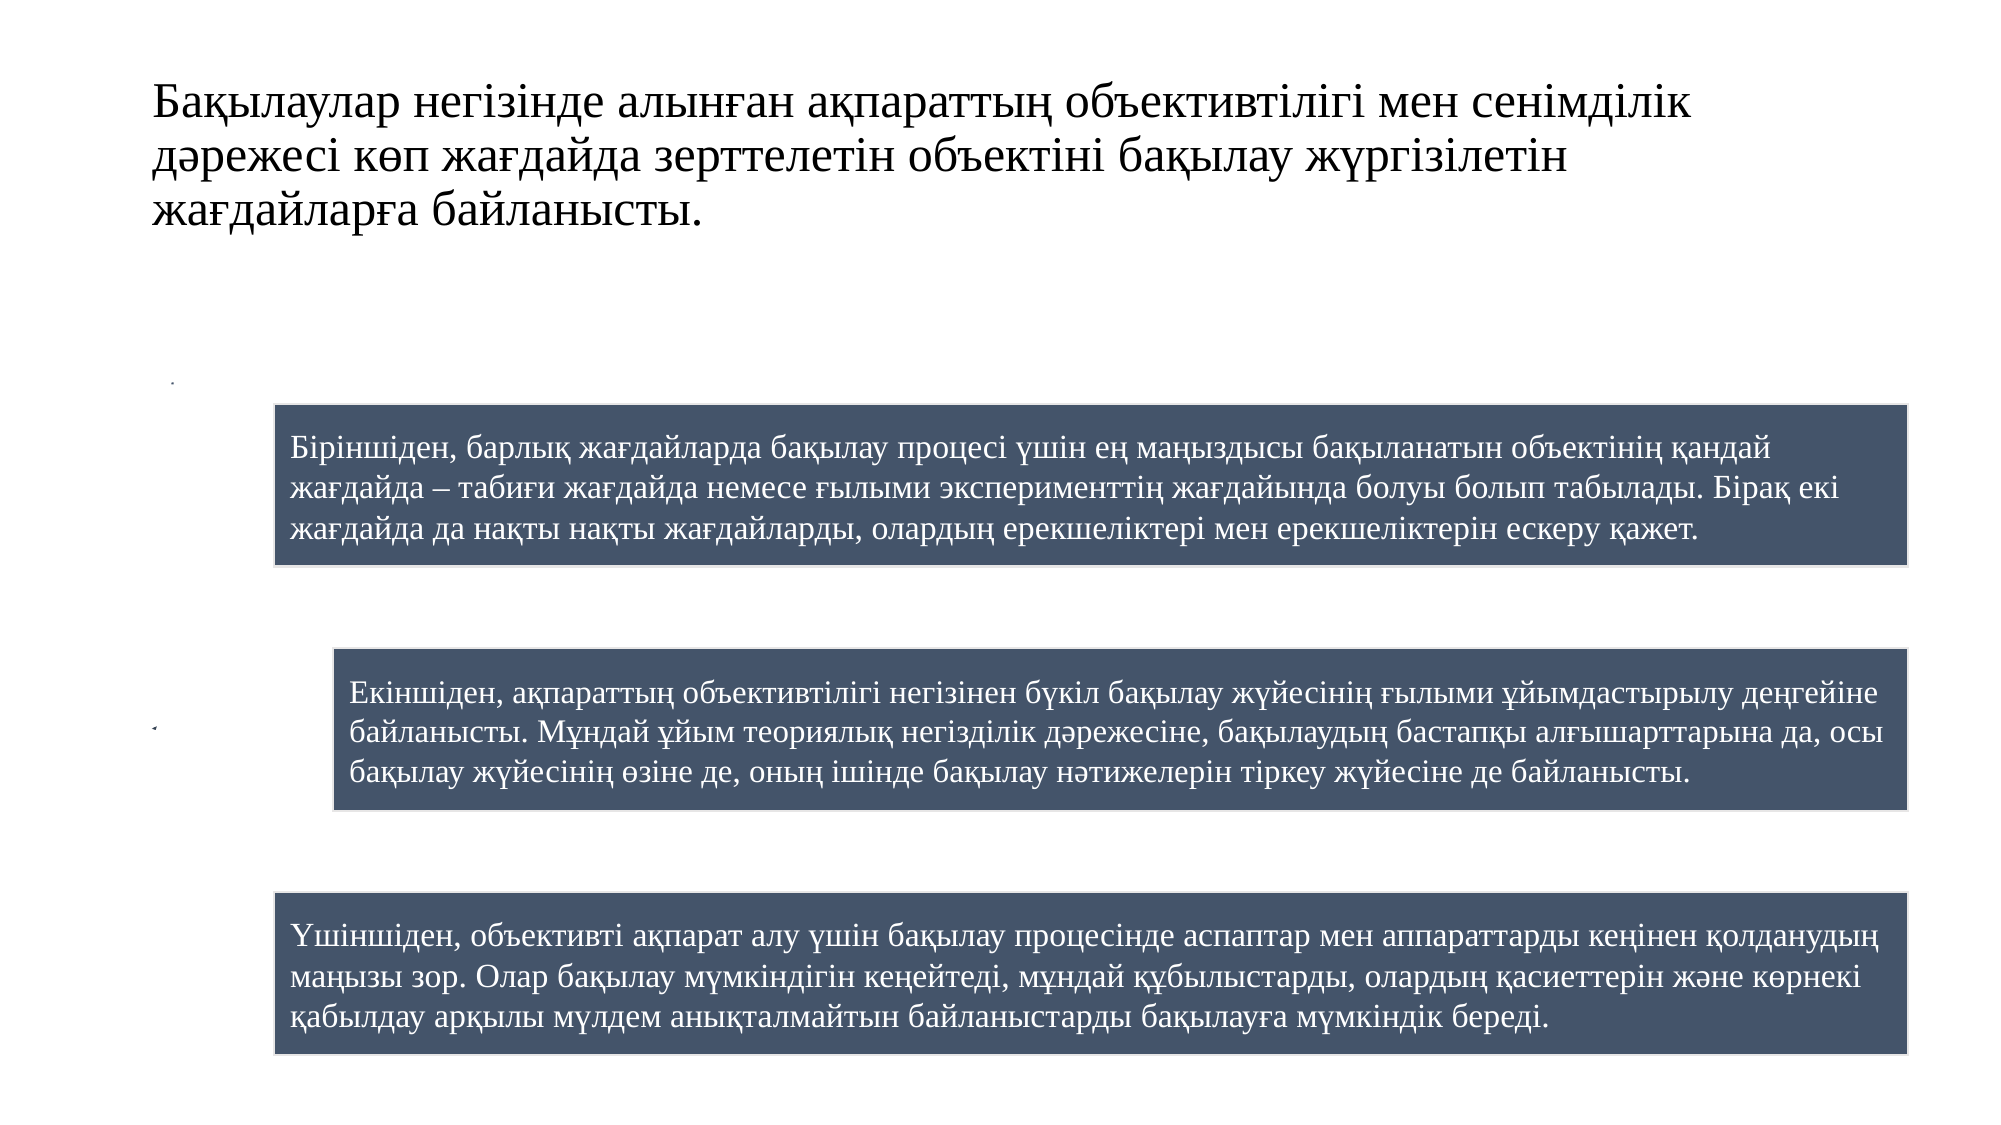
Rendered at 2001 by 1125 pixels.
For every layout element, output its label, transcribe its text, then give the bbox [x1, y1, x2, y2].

title Бақылаулар негізінде алынған ақпараттың объективтілігі мен сенімділік дәрежесі көп жағдайда зерттелетін объектіні бақылау жүргізілетін жағдайларға байланысты. [137, 59, 1863, 252]
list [149, 251, 1908, 1066]
